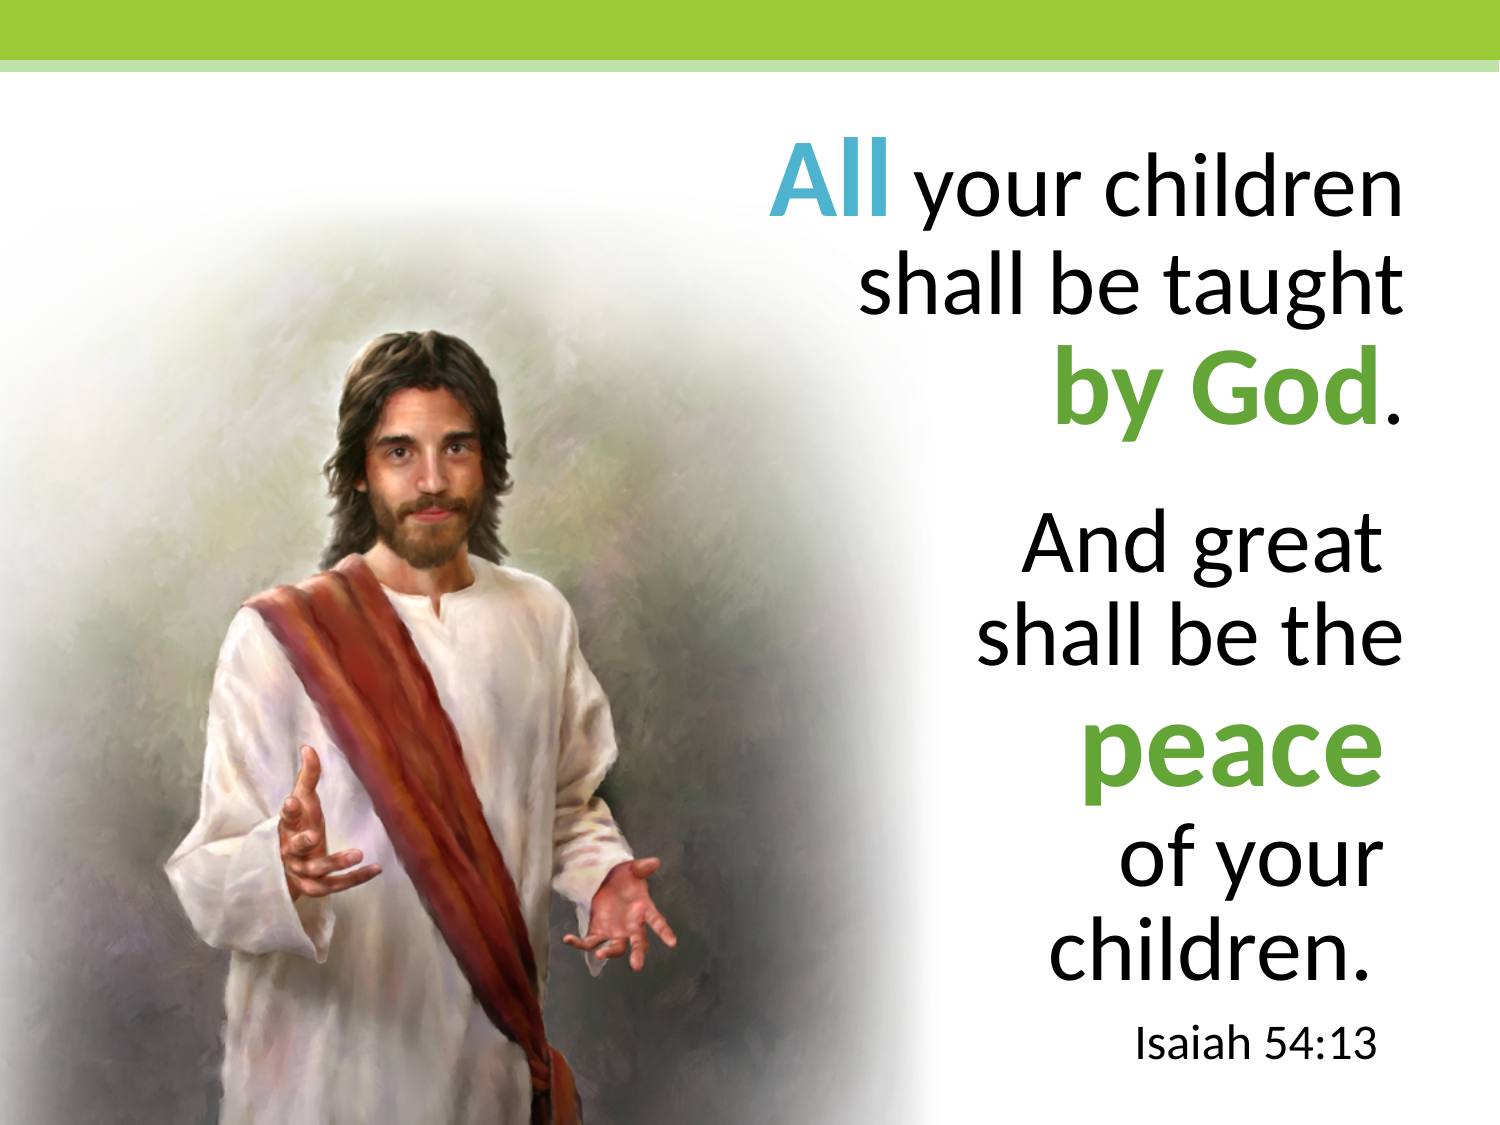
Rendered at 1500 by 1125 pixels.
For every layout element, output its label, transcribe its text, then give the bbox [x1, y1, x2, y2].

picture [0, 177, 951, 1125]
list All your children shall be taught by God. And great shall be the peace of your children. Isaiah 54:13 [716, 117, 1421, 1048]
